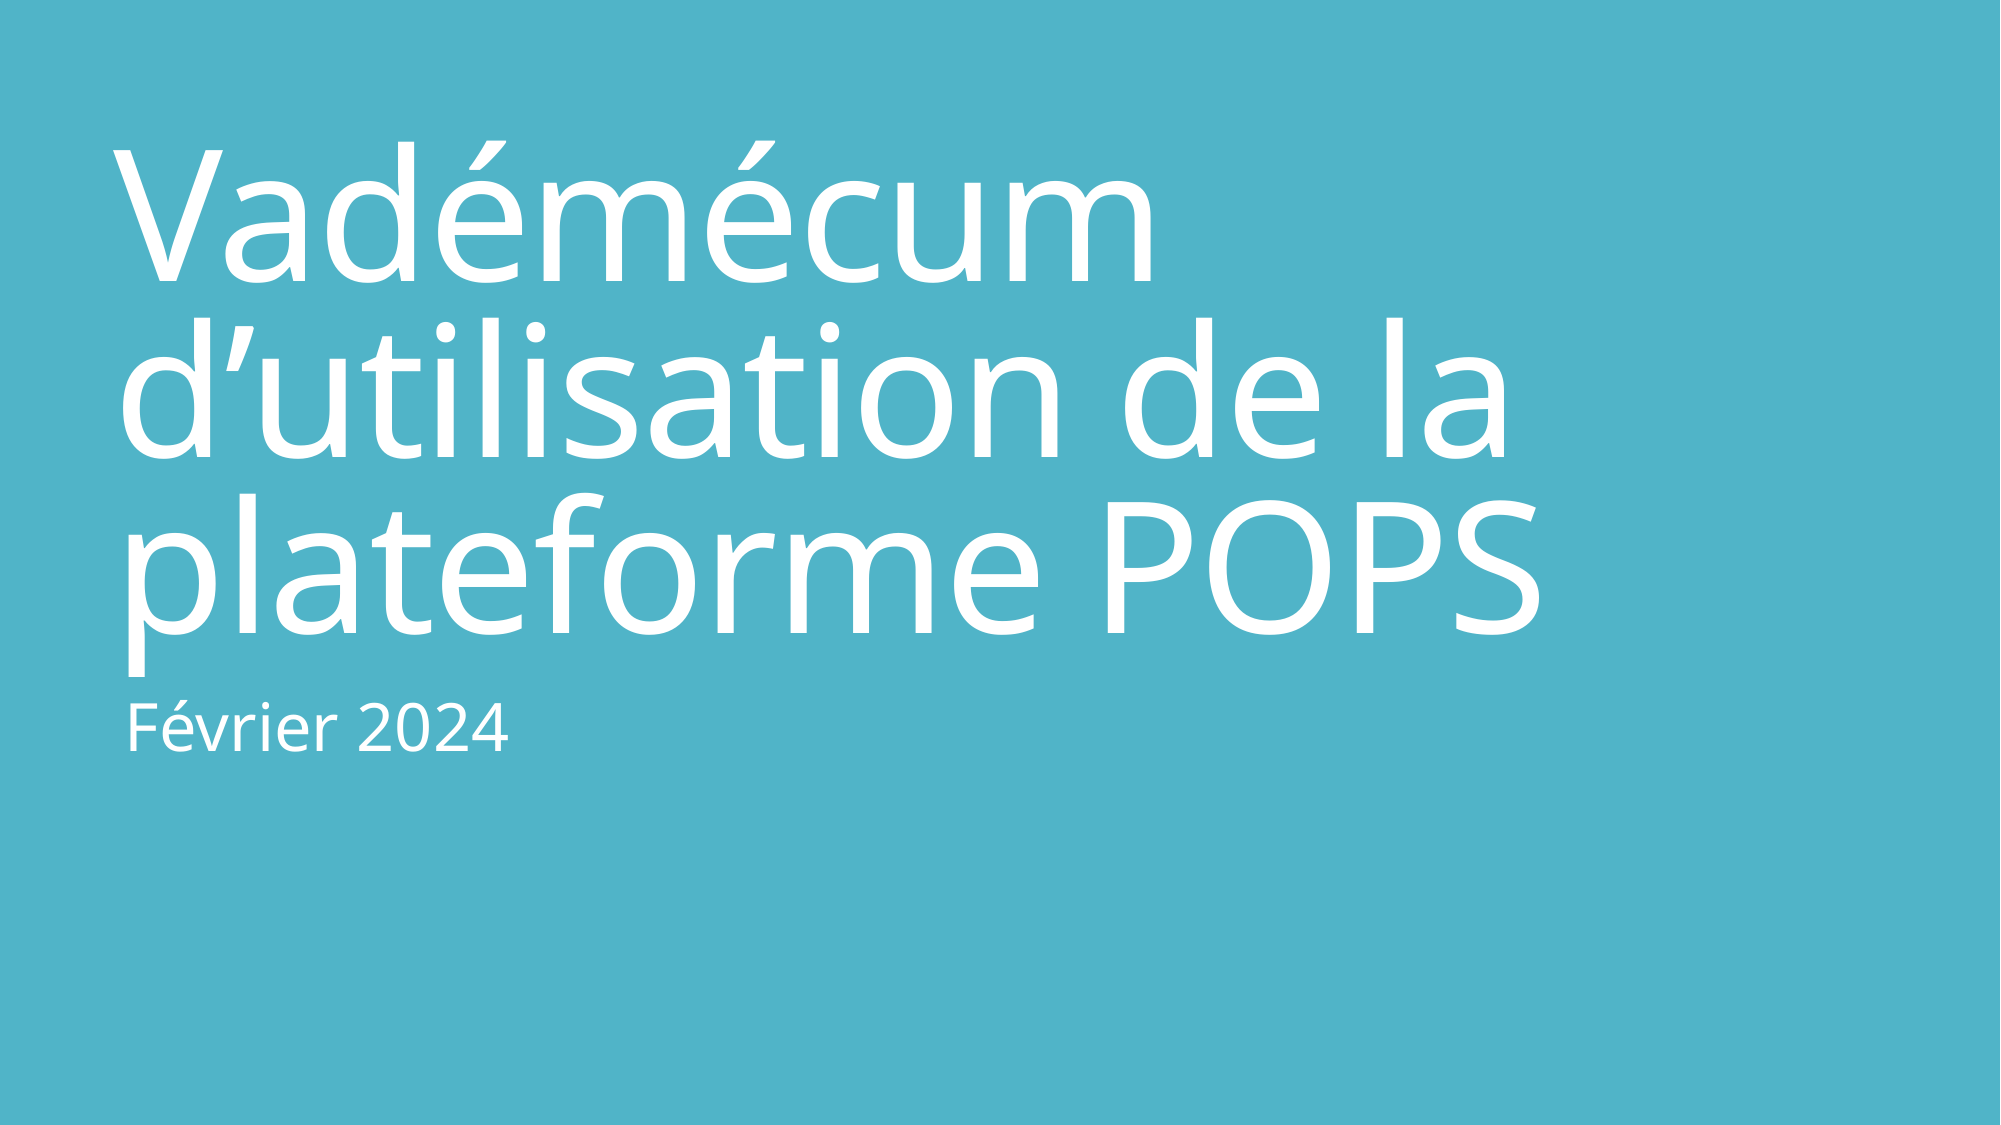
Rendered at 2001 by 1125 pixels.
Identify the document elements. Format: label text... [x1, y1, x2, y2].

subtitle Février 2024 [109, 690, 1624, 961]
title Vadémécum d’utilisation de la plateforme POPS [98, 126, 1868, 677]
